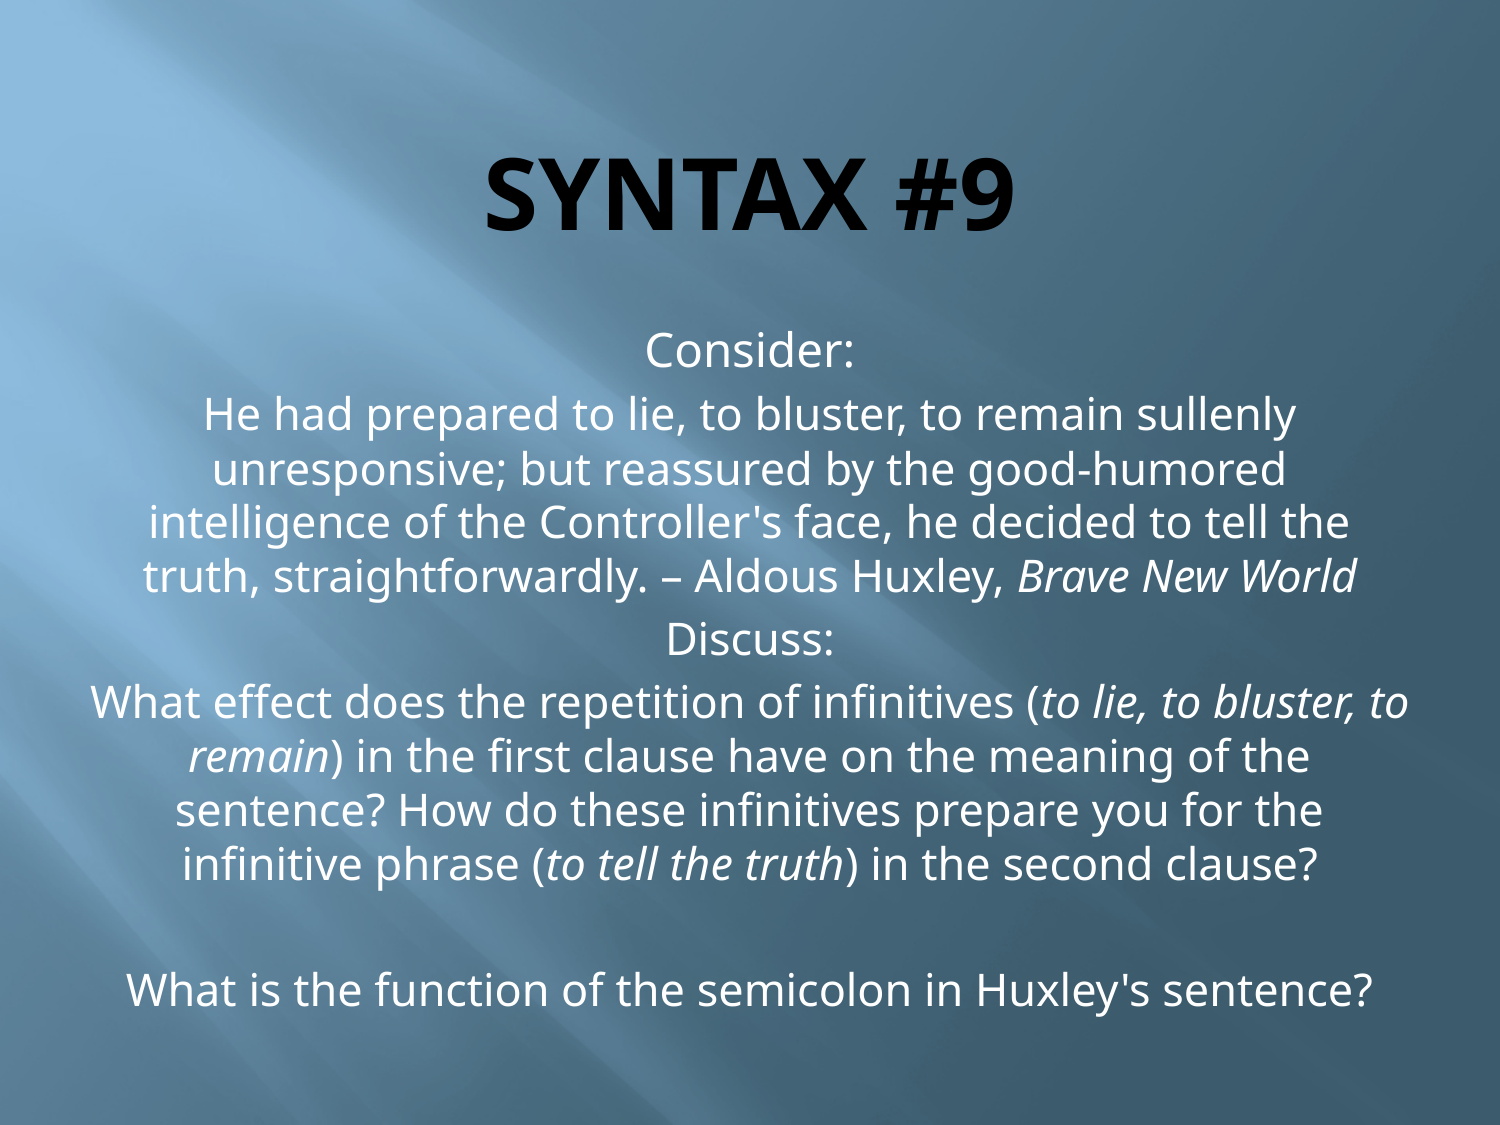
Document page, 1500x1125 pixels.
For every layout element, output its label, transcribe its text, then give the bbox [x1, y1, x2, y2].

title Syntax #9 [75, 75, 1425, 250]
subtitle Consider: He had prepared to lie, to bluster, to remain sullenly unresponsive; but reassured by the good-humored intelligence of the Controller's face, he decided to tell the truth, straightforwardly. – Aldous Huxley, Brave New World Discuss: What effect does the repetition of infinitives (to lie, to bluster, to remain) in the first clause have on the meaning of the sentence? How do these infinitives prepare you for the infinitive phrase (to tell the truth) in the second clause? What is the function of the semicolon in Huxley's sentence? [75, 312, 1425, 1025]
